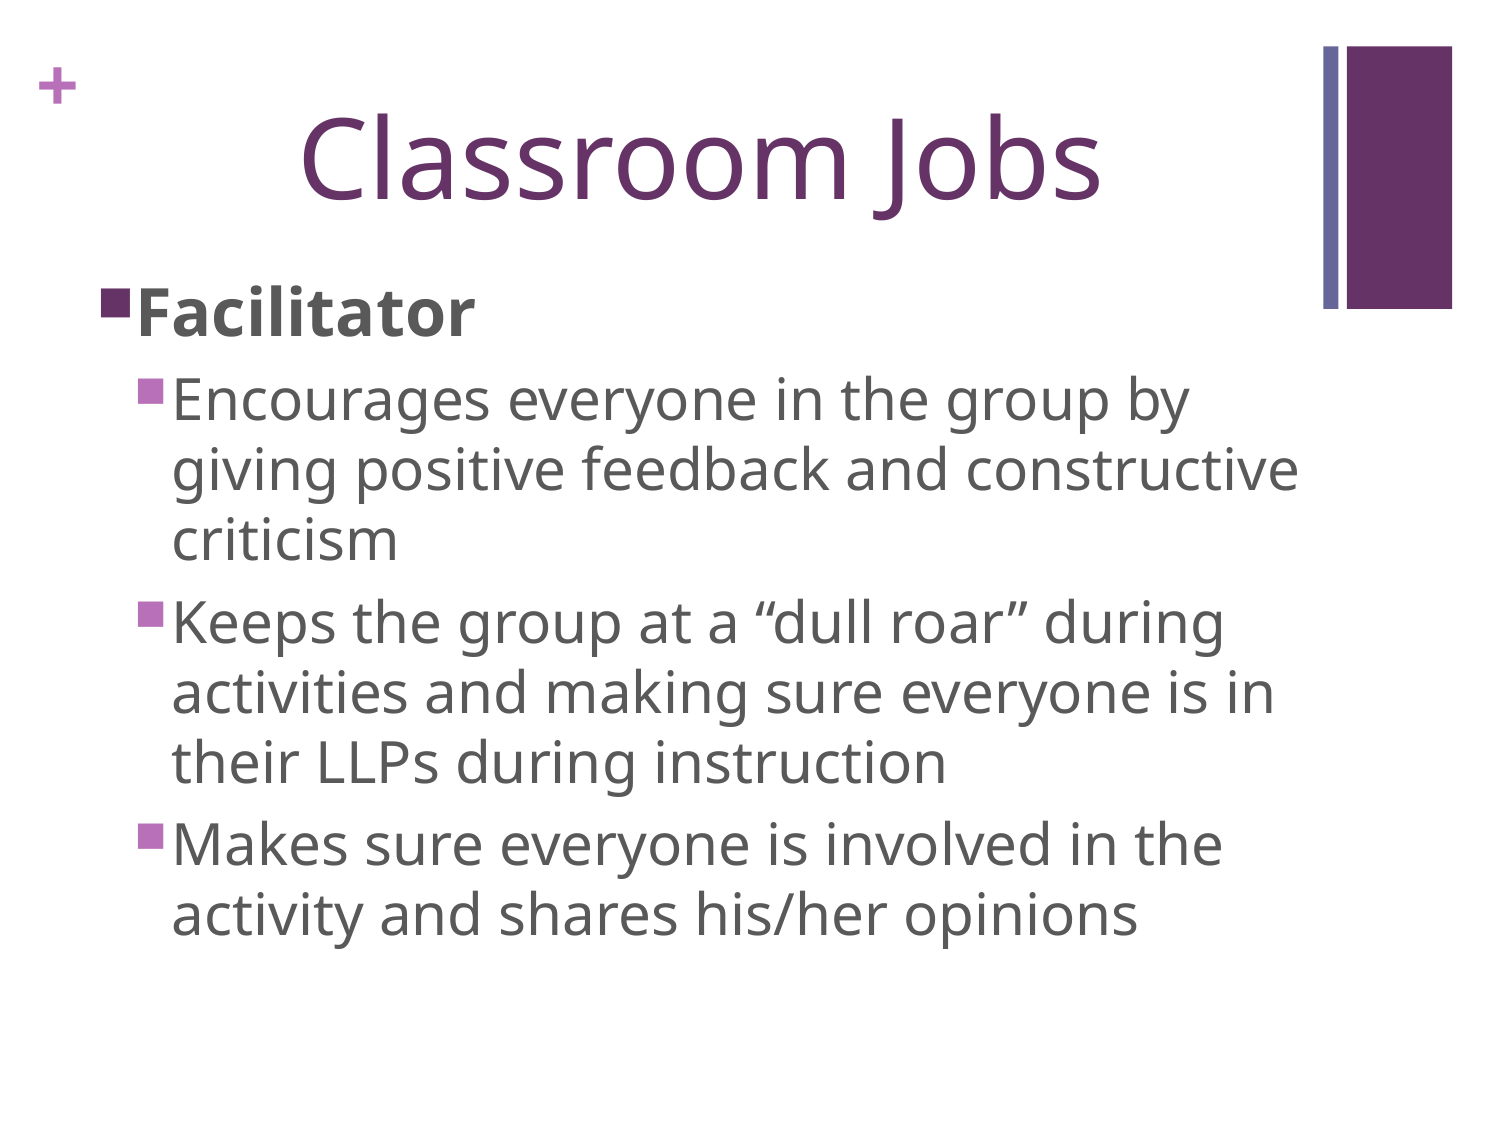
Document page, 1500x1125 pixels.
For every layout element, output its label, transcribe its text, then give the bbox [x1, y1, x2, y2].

title Classroom Jobs [81, 79, 1322, 262]
list Facilitator Encourages everyone in the group by giving positive feedback and constructive criticism Keeps the group at a “dull roar” during activities and making sure everyone is in their LLPs during instruction Makes sure everyone is involved in the activity and shares his/her opinions [81, 262, 1322, 943]
